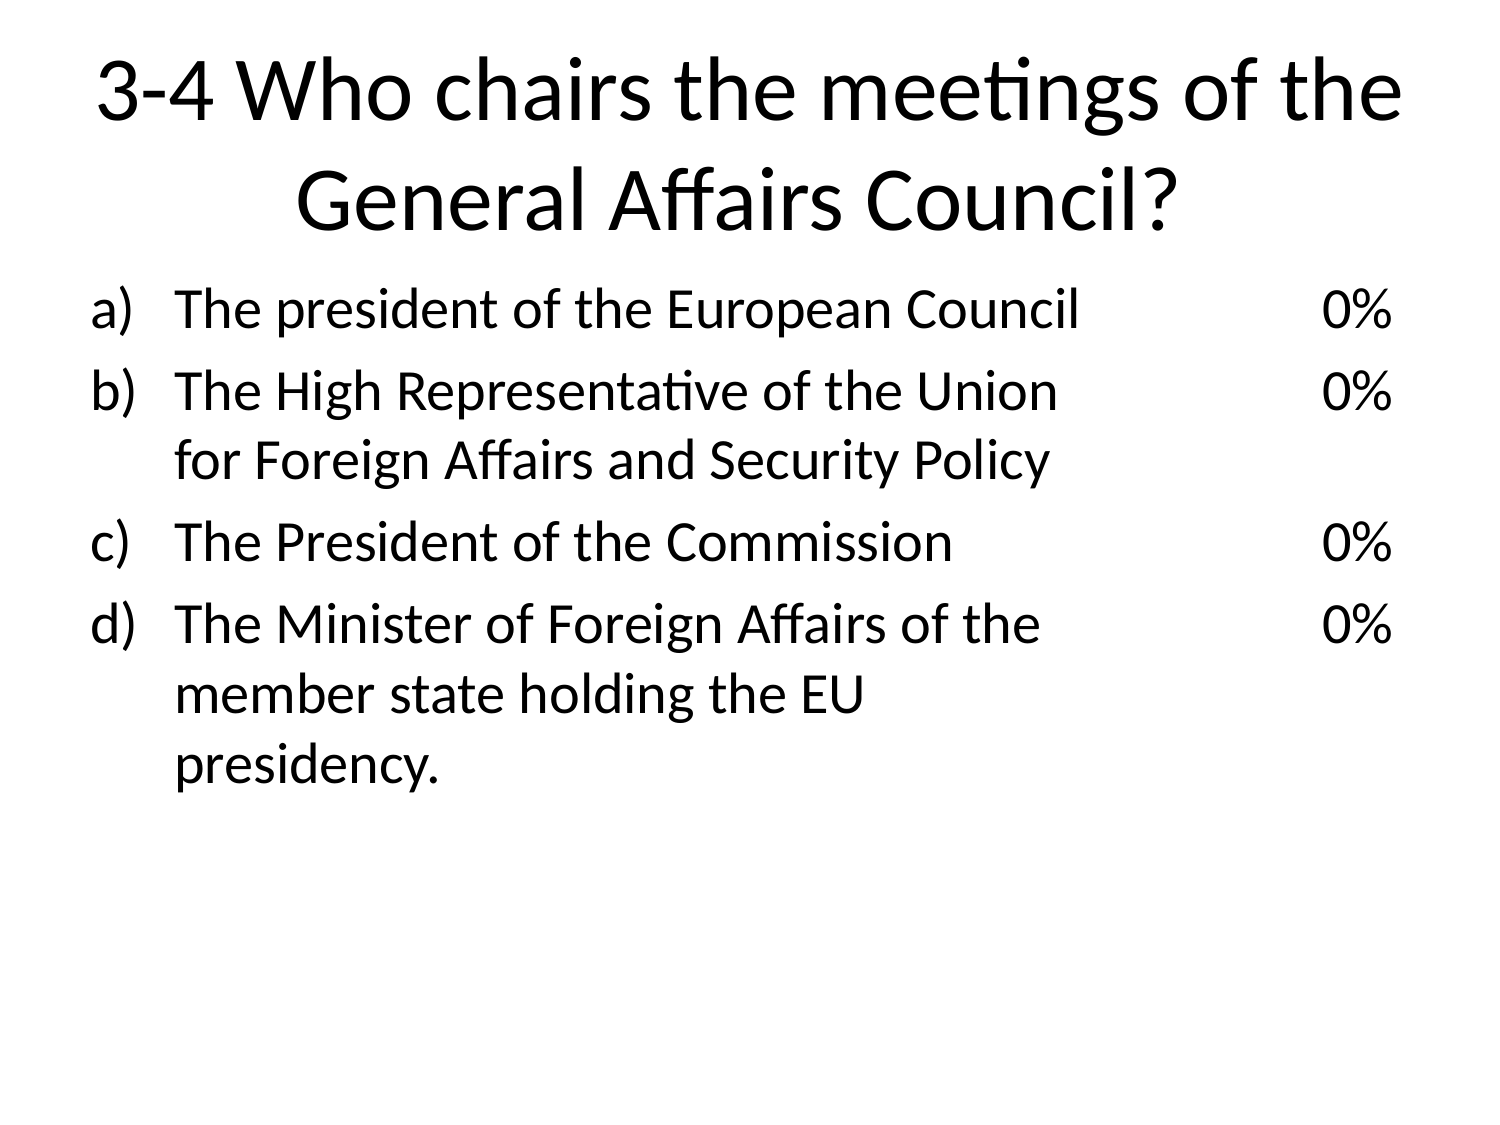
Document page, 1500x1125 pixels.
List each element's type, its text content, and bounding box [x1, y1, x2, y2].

list 0% 0% 0% 0% [1124, 262, 1409, 1006]
list The president of the European Council The High Representative of the Union for Foreign Affairs and Security Policy The President of the Commission The Minister of Foreign Affairs of the member state holding the EU presidency. [74, 262, 1117, 816]
title 3-4 Who chairs the meetings of the General Affairs Council? [74, 21, 1426, 257]
